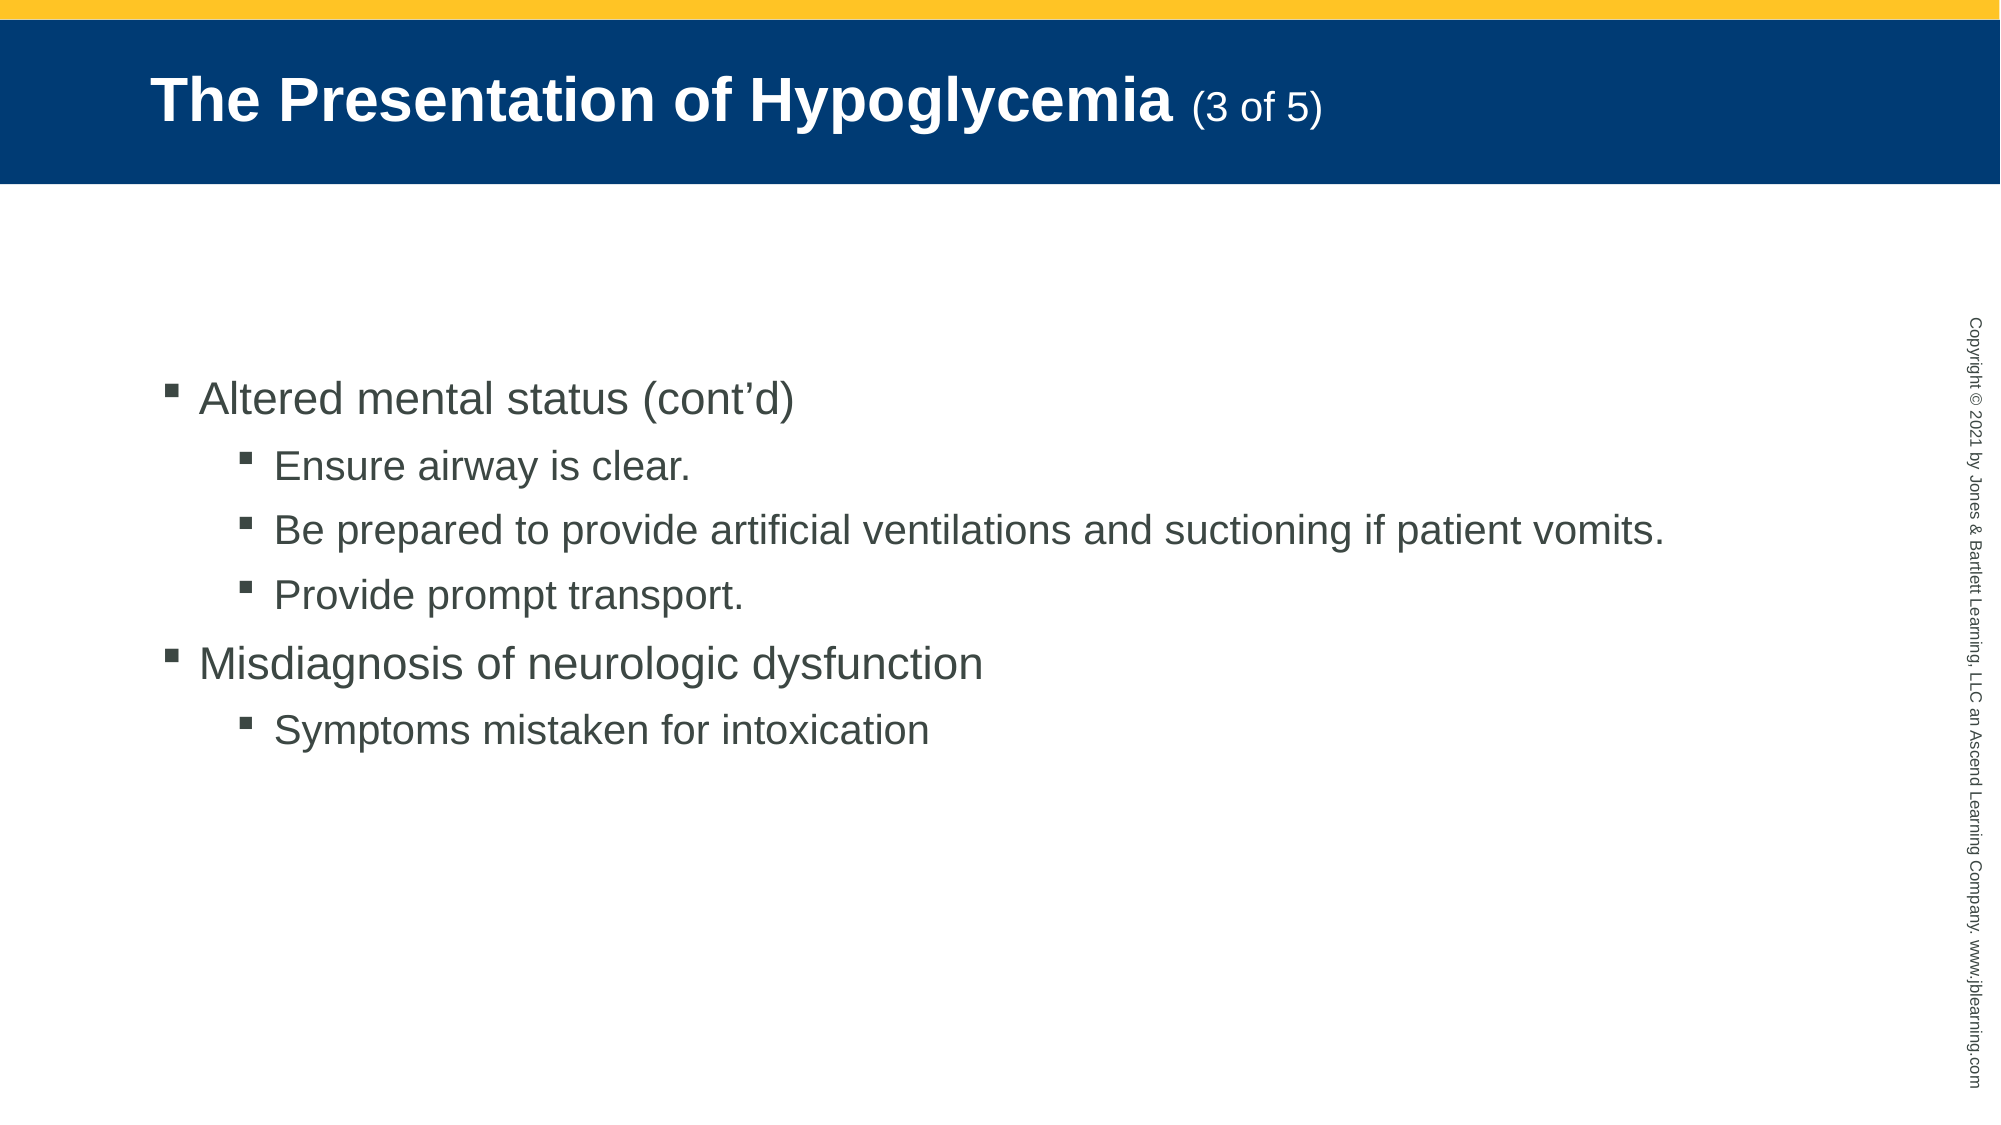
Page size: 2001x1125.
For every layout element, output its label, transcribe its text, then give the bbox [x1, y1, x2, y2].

title The Presentation of Hypoglycemia (3 of 5) [0, 19, 2000, 185]
list Altered mental status (cont’d) Ensure airway is clear. Be prepared to provide artificial ventilations and suctioning if patient vomits. Provide prompt transport. Misdiagnosis of neurologic dysfunction Symptoms mistaken for intoxication [146, 361, 1859, 1016]
